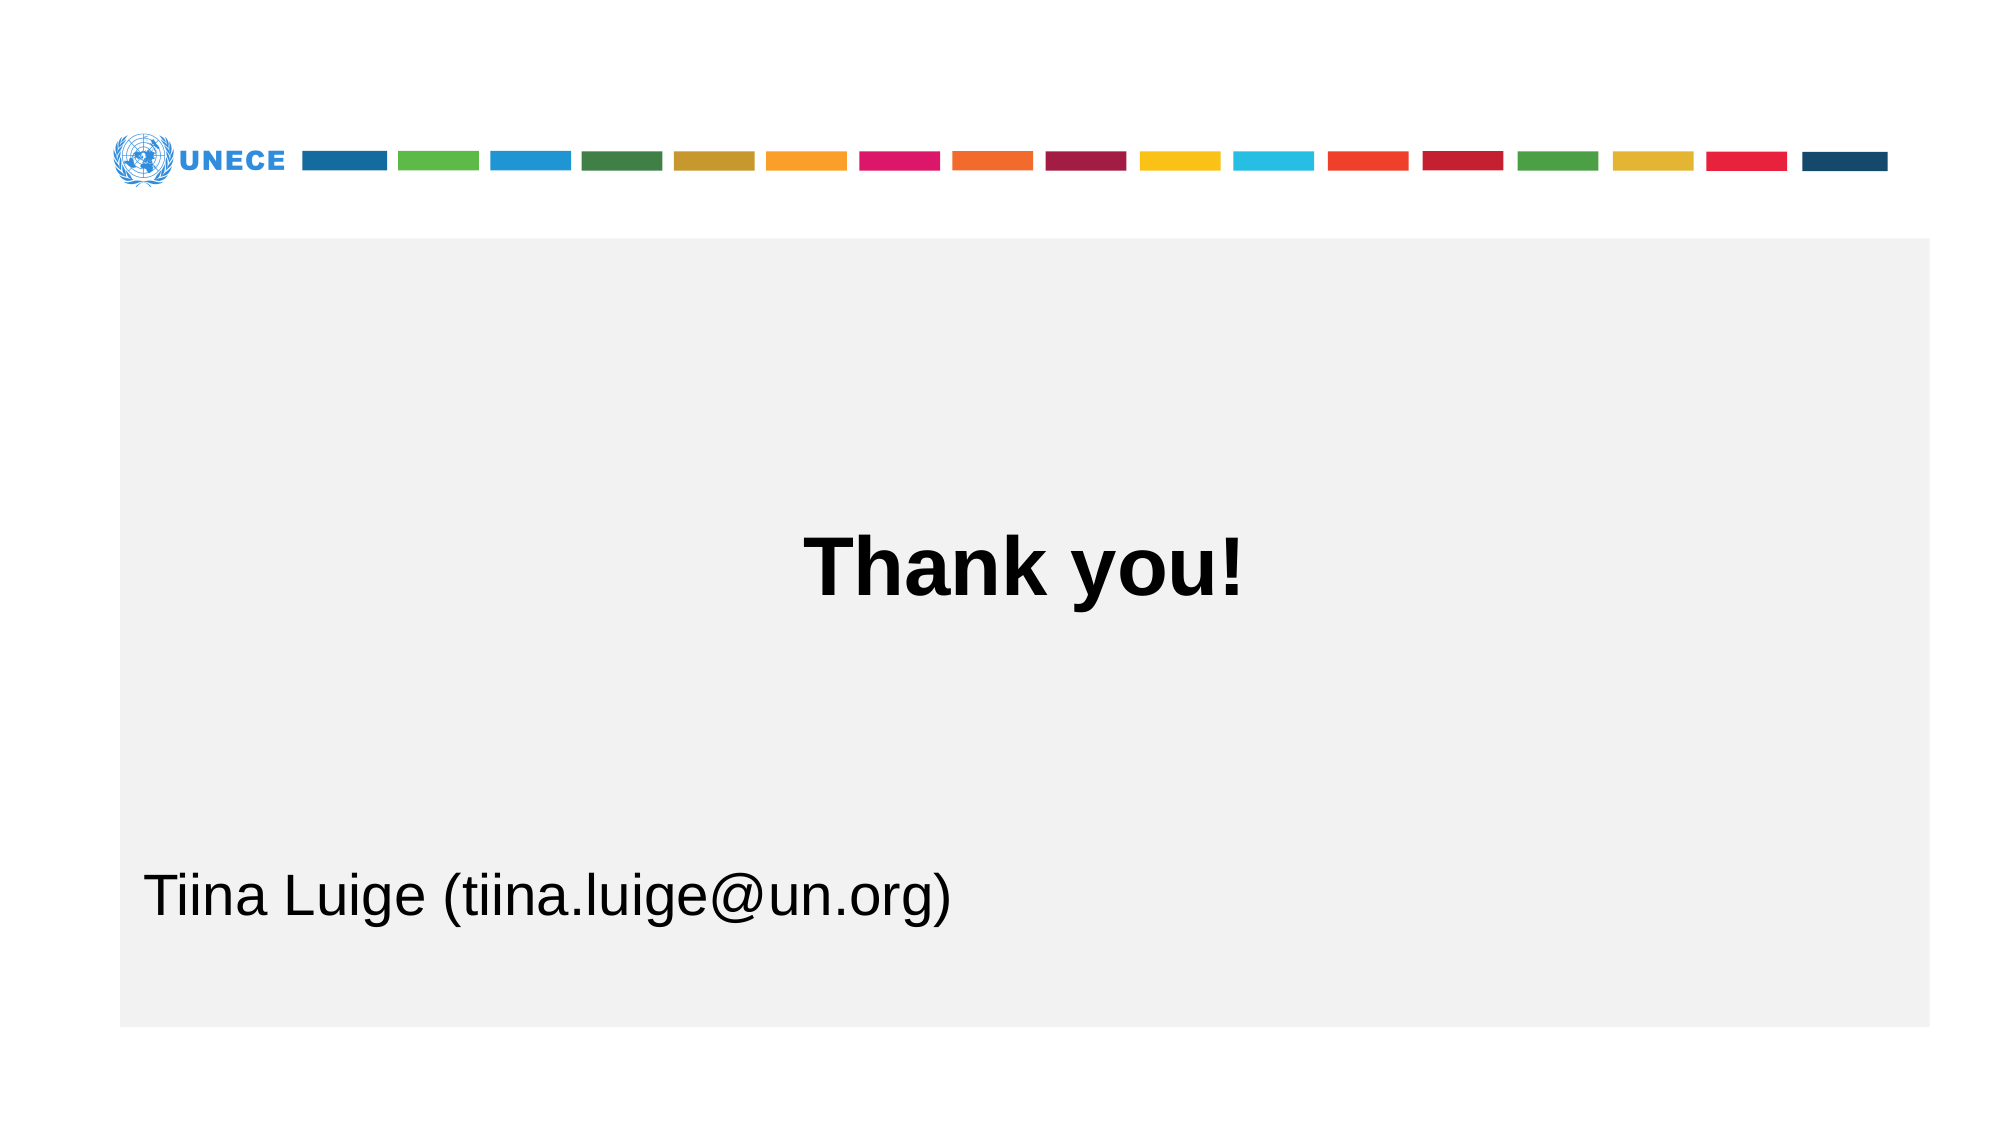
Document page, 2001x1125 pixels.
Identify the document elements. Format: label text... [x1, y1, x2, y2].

picture [109, 132, 287, 188]
list Thank you! Tiina Luige (tiina.luige@un.org) [120, 238, 1930, 1028]
